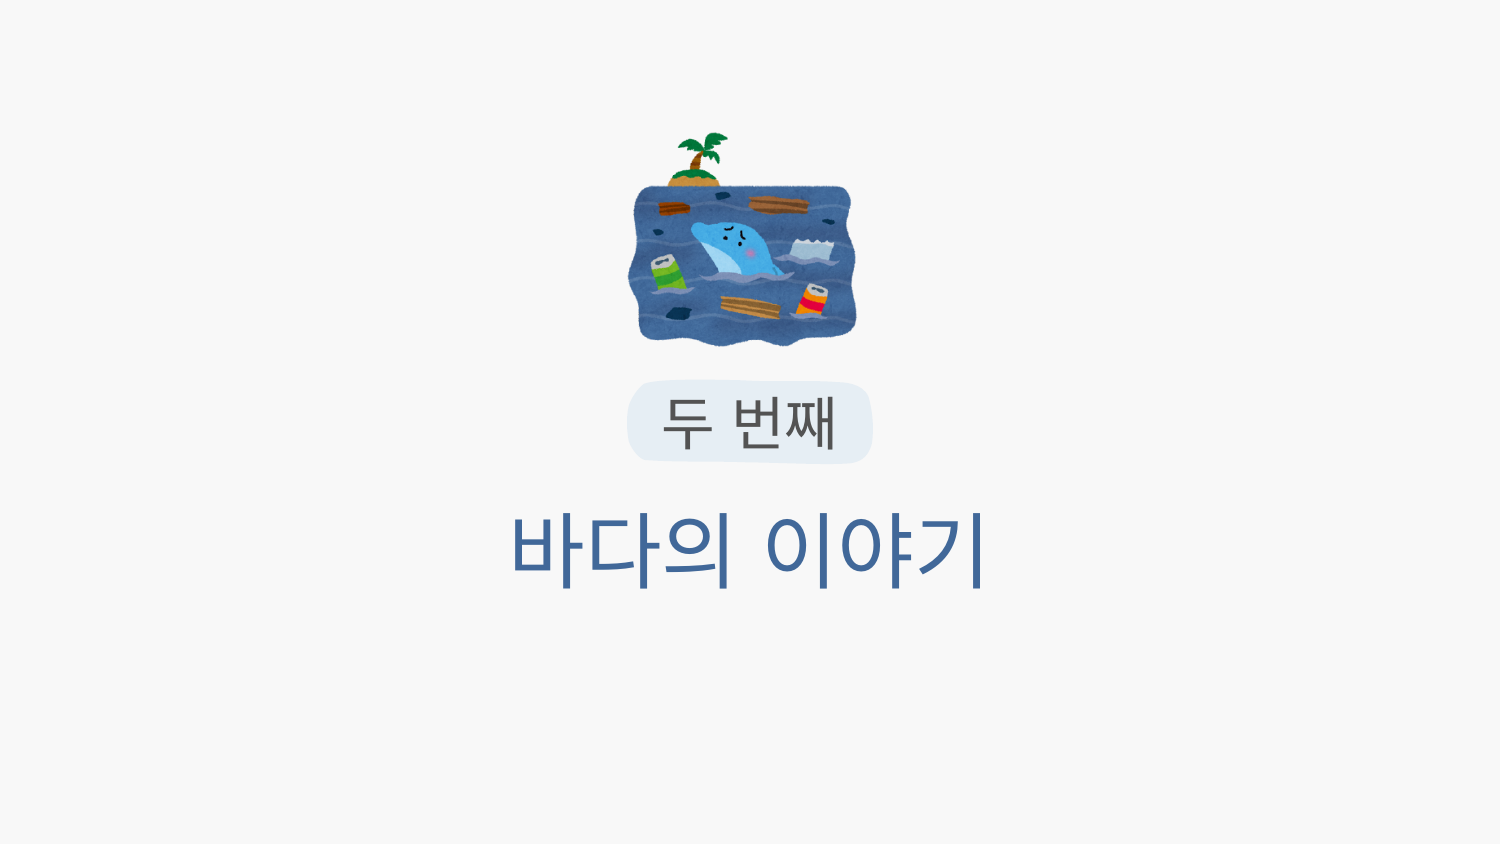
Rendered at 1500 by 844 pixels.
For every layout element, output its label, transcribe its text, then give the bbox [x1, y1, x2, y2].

picture [625, 126, 862, 353]
text_box 두 번째 [625, 378, 874, 466]
text_box 바다의 이야기 [295, 491, 1205, 607]
